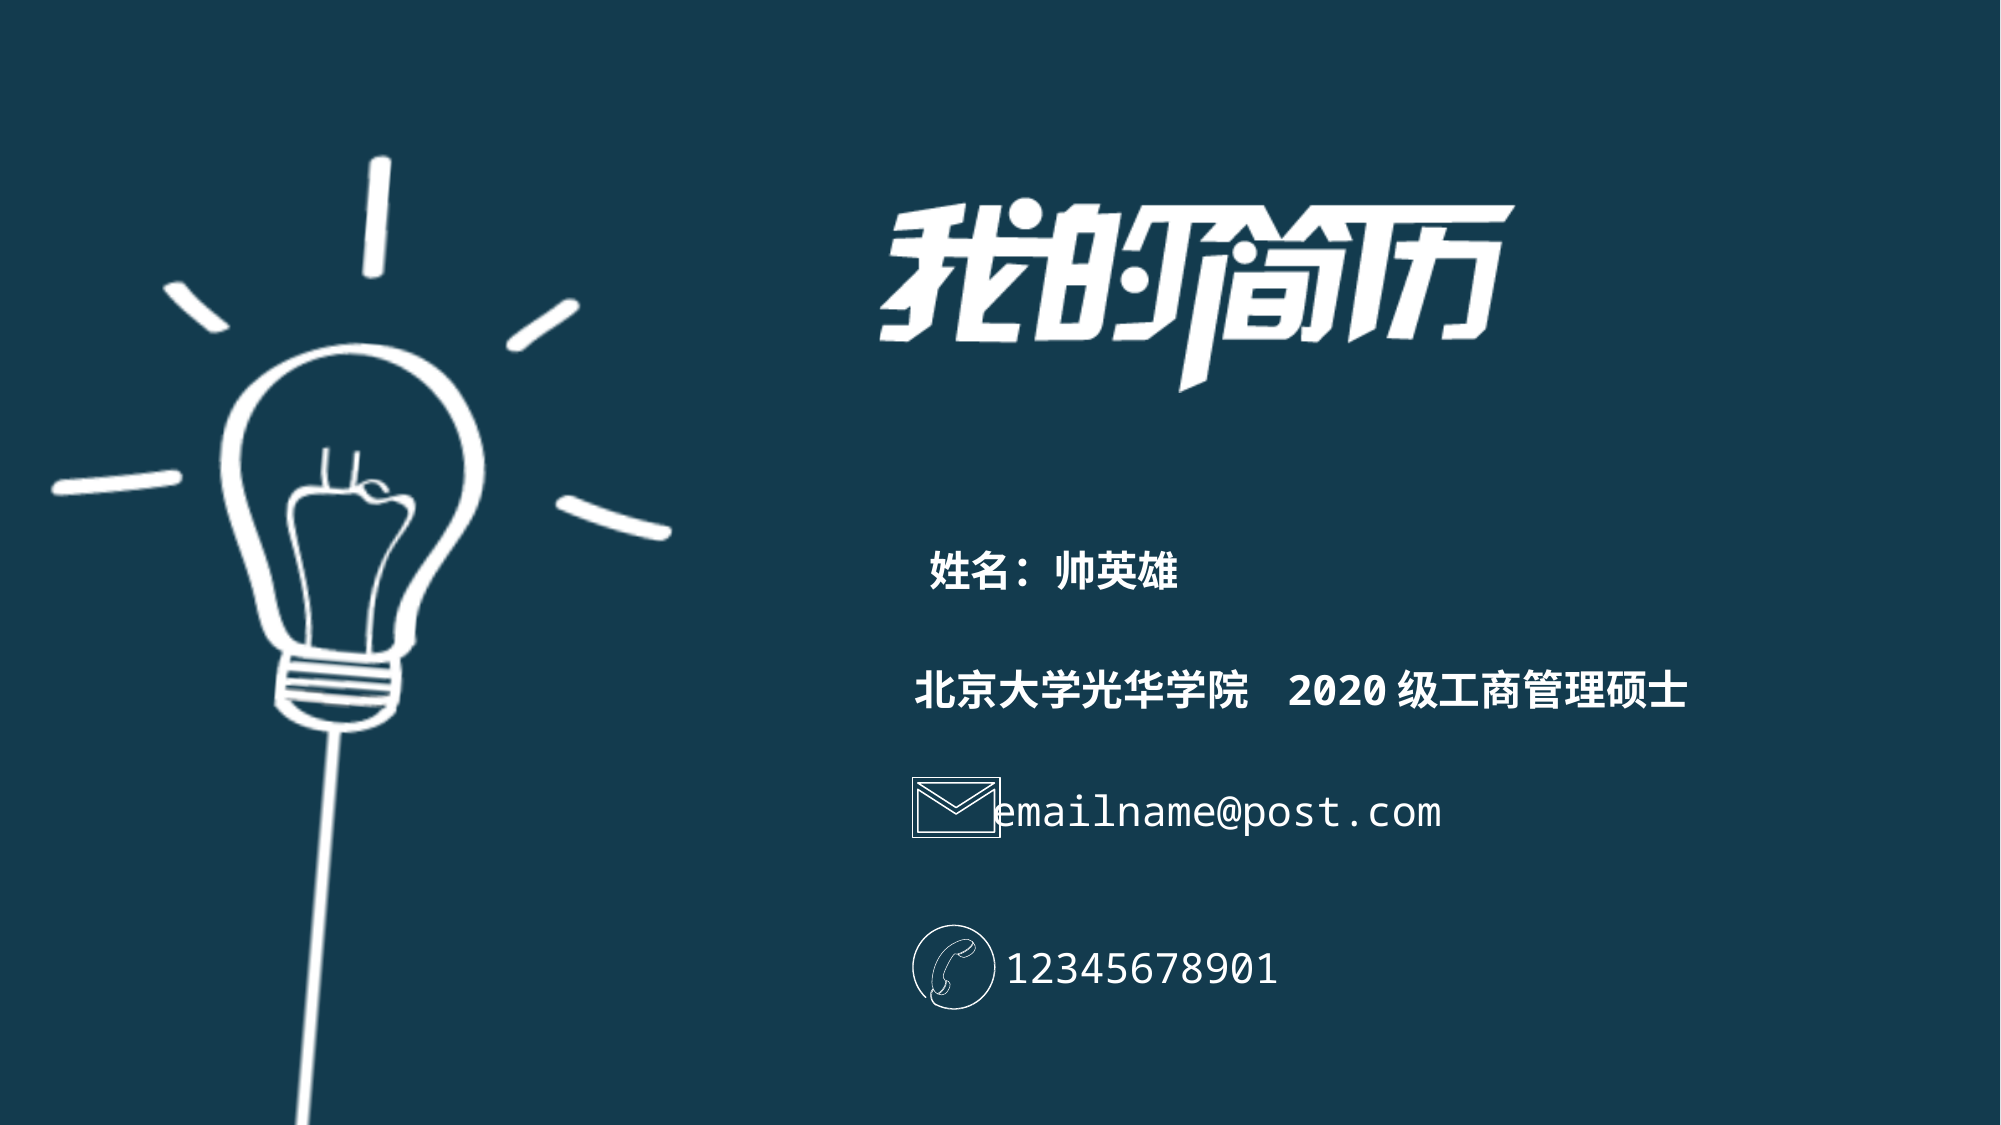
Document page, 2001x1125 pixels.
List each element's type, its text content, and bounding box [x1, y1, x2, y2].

text_box 北京大学光华学院 2020级工商管理硕士 [900, 631, 1705, 722]
text_box [929, 938, 989, 1011]
text_box [911, 923, 989, 1000]
text_box [878, 166, 1516, 394]
picture [0, 0, 2001, 1125]
text_box emailname@post.com [976, 777, 1457, 843]
text_box 姓名：帅英雄 [914, 536, 1195, 602]
text_box [912, 777, 976, 838]
text_box 12345678901 [989, 934, 1295, 999]
